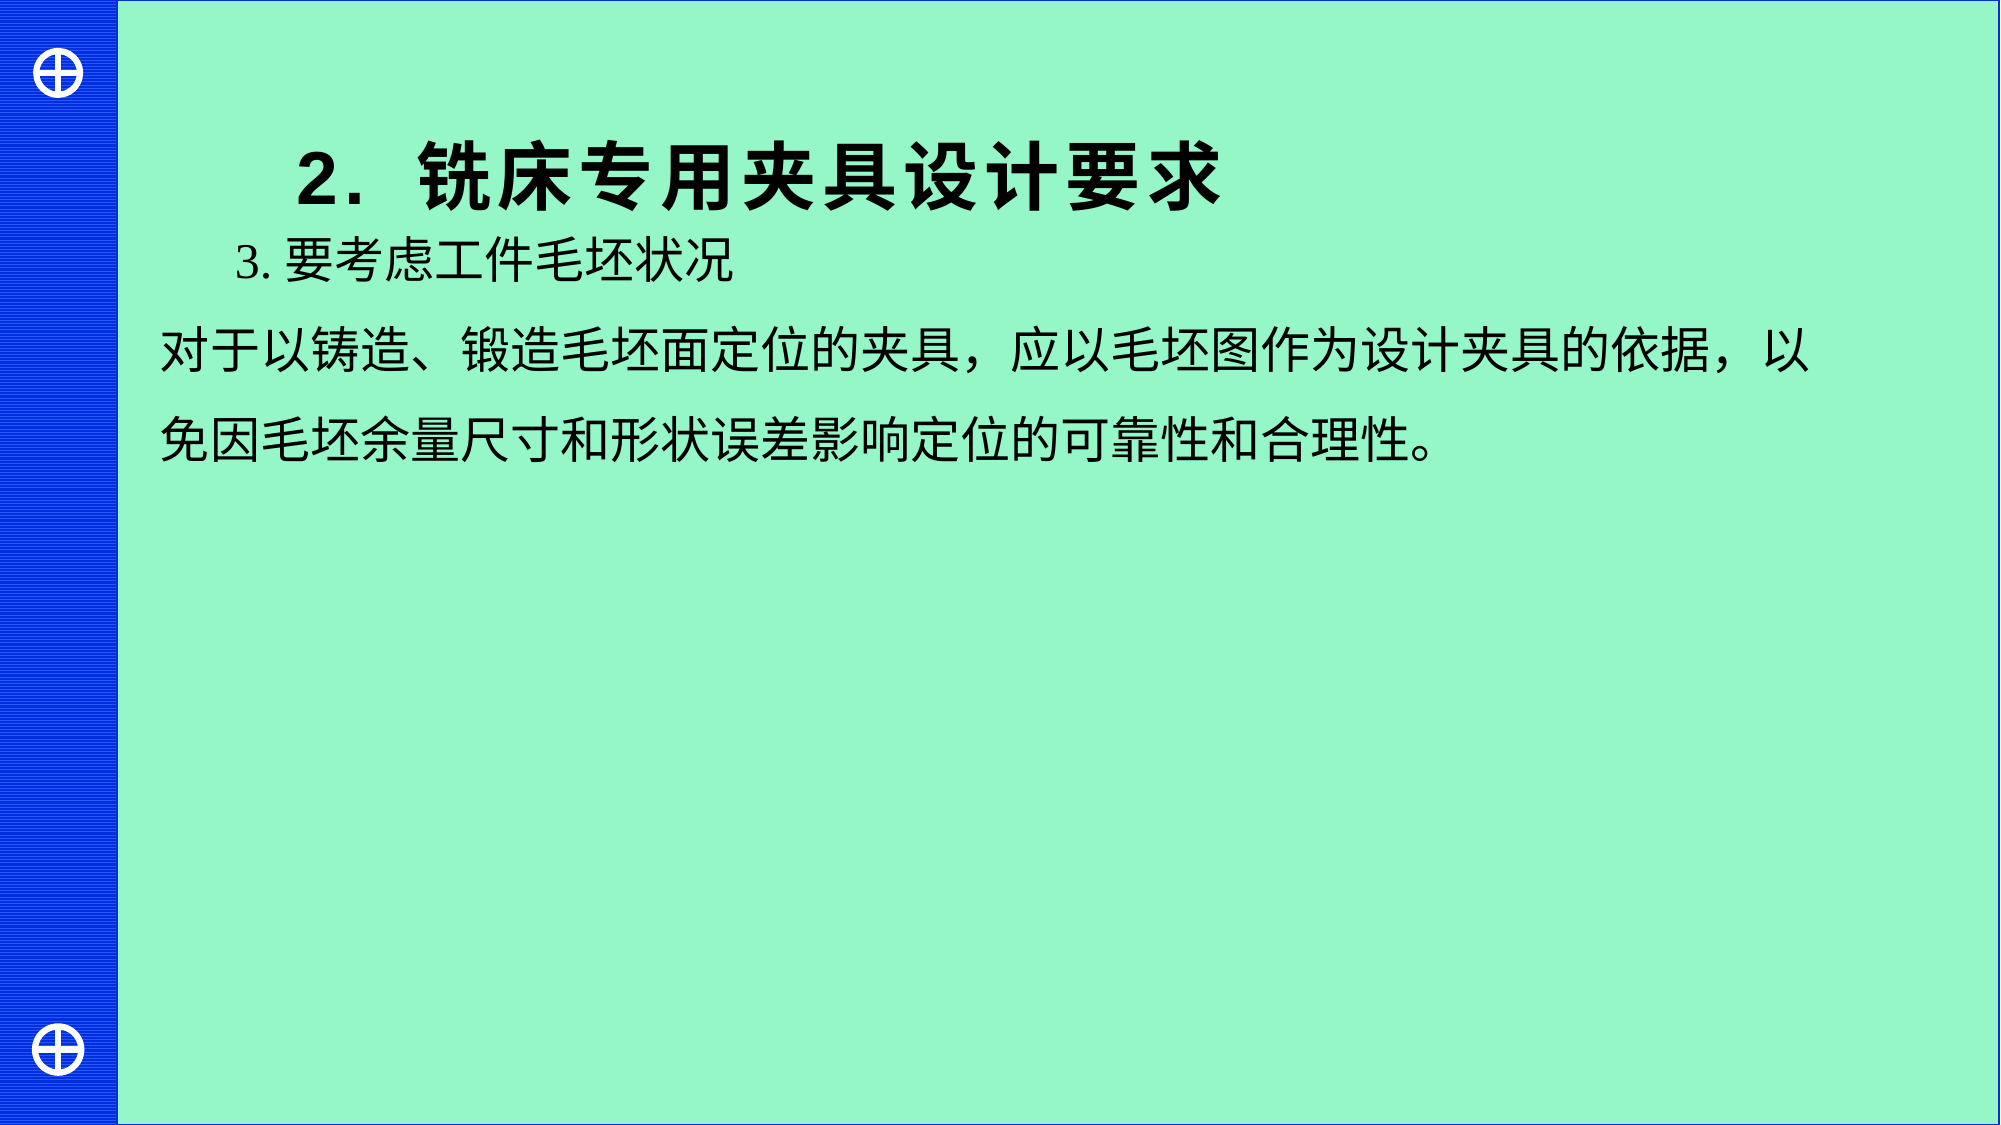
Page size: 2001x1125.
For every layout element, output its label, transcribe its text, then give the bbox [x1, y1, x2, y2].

text_box 2. 铣床专用夹具设计要求 [173, 106, 1462, 191]
text_box 3.要考虑工件毛坯状况 对于以铸造、锻造毛坯面定位的夹具，应以毛坯图作为设计夹具的依据，以免因毛坯余量尺寸和形状误差影响定位的可靠性和合理性。 [145, 191, 1853, 537]
